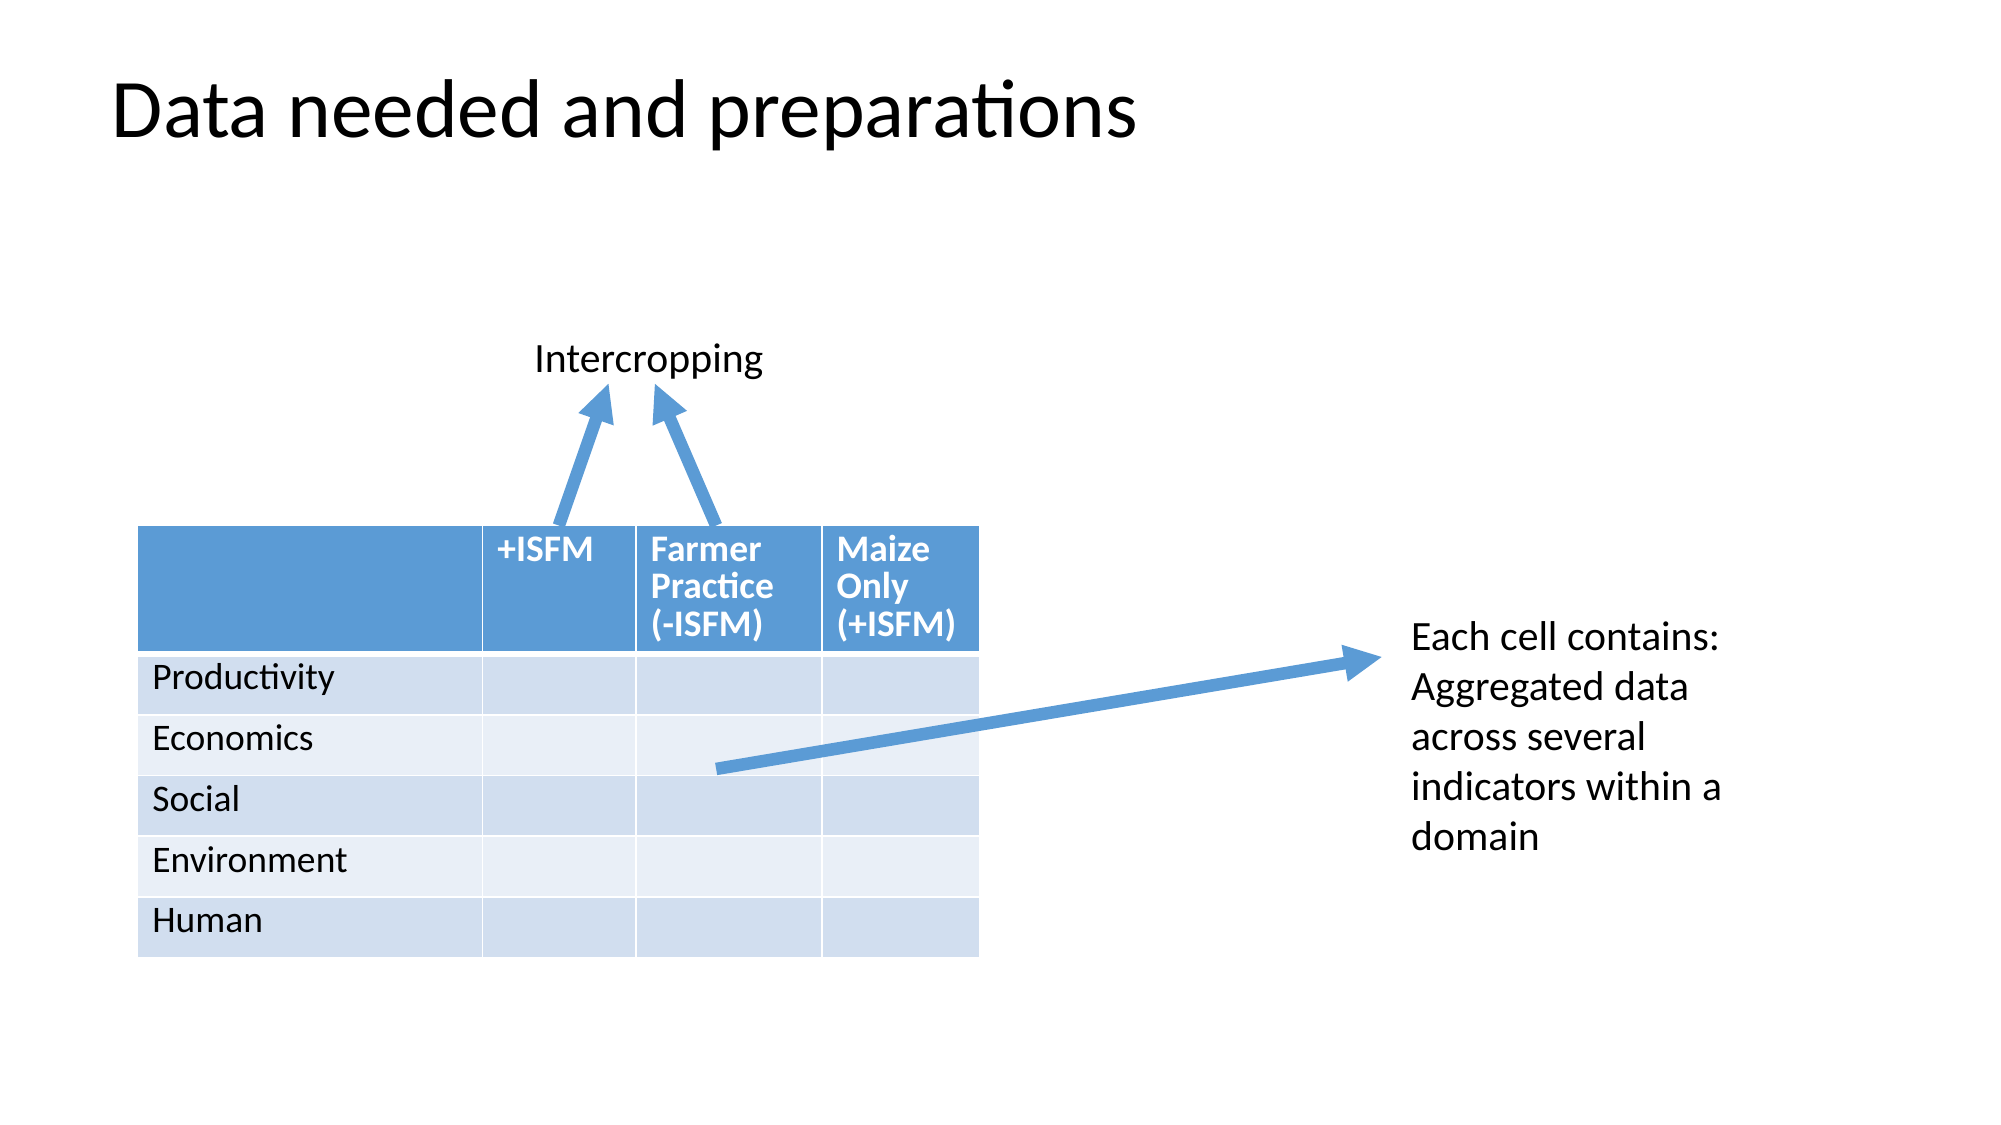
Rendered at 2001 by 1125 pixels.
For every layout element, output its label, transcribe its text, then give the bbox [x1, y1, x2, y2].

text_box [716, 656, 1382, 769]
table_cell [724, 769, 821, 775]
table_cell Economics [138, 716, 482, 775]
table_cell [637, 837, 821, 896]
table_cell Environment [138, 837, 482, 896]
table_cell [823, 776, 979, 835]
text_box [558, 383, 609, 526]
table_cell [483, 898, 635, 957]
table_cell [637, 716, 717, 775]
table_cell [483, 716, 635, 775]
table_header +ISFM [483, 526, 635, 651]
table_cell [637, 776, 821, 835]
table_header Maize Only (+ISFM) [823, 526, 979, 651]
text_box Intercropping [519, 323, 913, 388]
table_cell [637, 657, 716, 714]
text_box Data needed and preparations [97, 46, 1543, 162]
table_cell Human [138, 898, 482, 957]
table_cell [483, 657, 635, 714]
table_cell Social [138, 776, 482, 835]
table_cell [823, 769, 979, 775]
table_cell [823, 898, 979, 957]
text_box Each cell contains: Aggregated data across several indicators within a domain [1396, 601, 1760, 866]
table_cell [823, 837, 979, 896]
table_cell [483, 837, 635, 896]
table_header Farmer Practice (-ISFM) [637, 526, 821, 651]
table_cell [637, 898, 821, 957]
table_header [138, 526, 482, 651]
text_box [654, 383, 717, 526]
table_cell Productivity [138, 657, 482, 714]
table_cell [483, 776, 635, 835]
